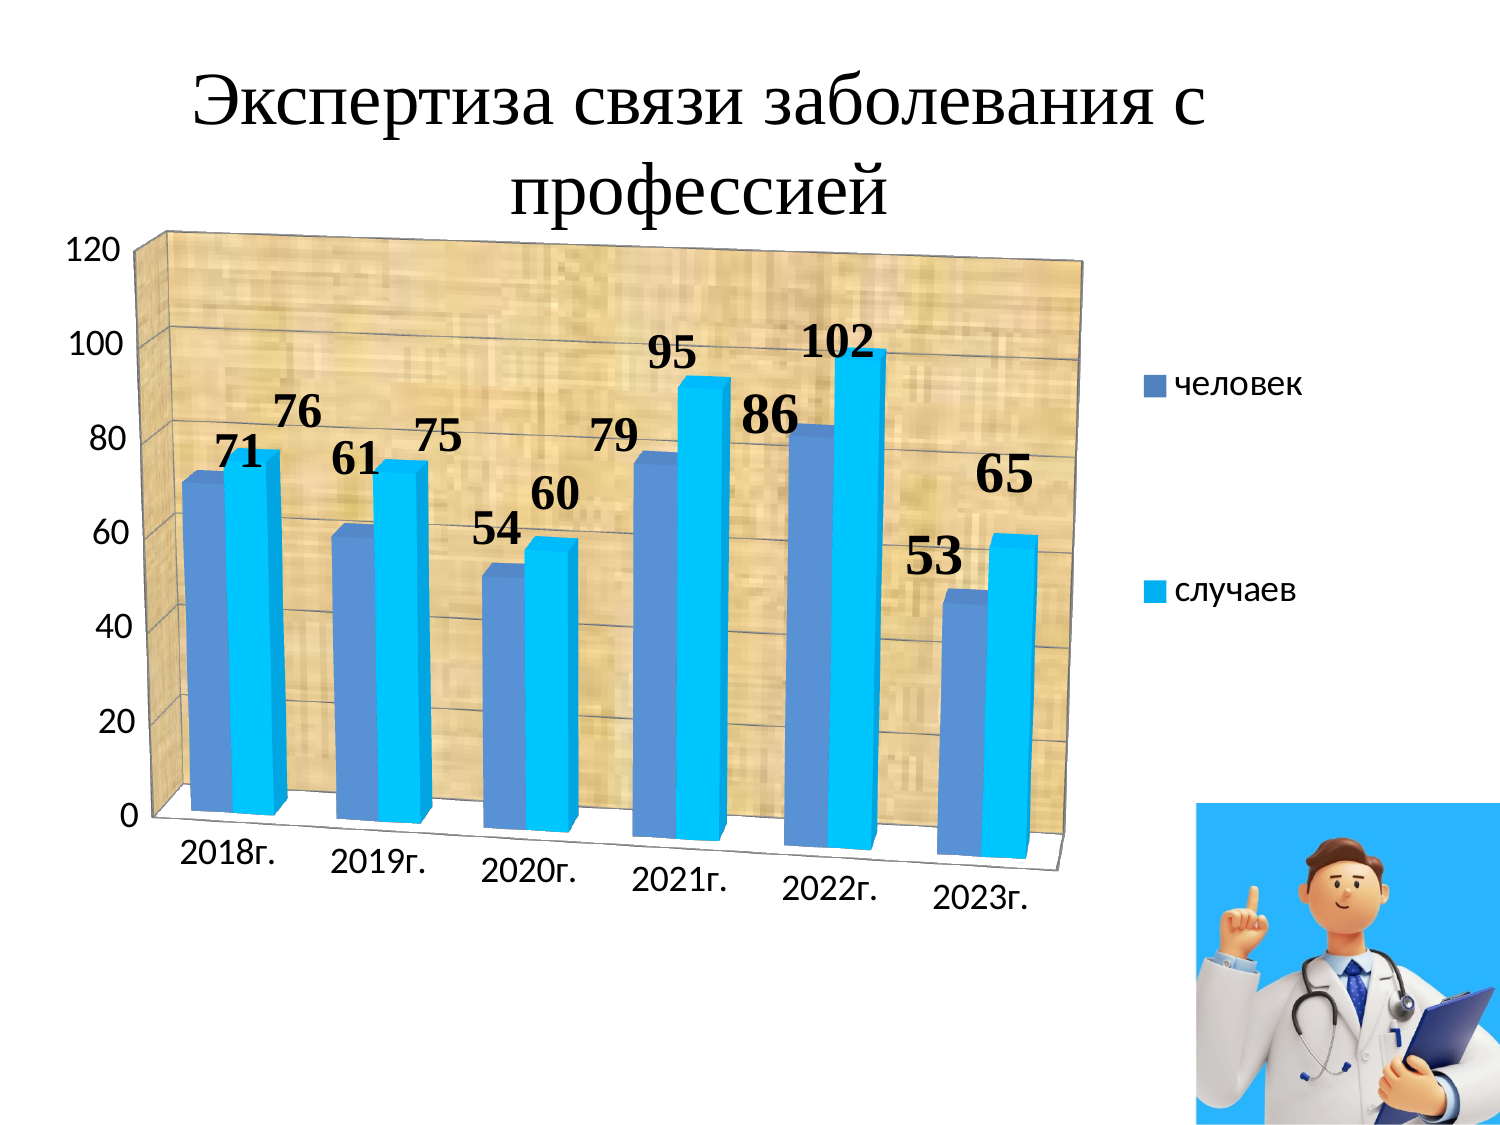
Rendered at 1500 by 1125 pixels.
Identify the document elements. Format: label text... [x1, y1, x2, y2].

chart [0, 198, 1348, 1020]
title Экспертиза связи заболевания с профессией [75, 45, 1325, 197]
picture [1195, 802, 1500, 1125]
